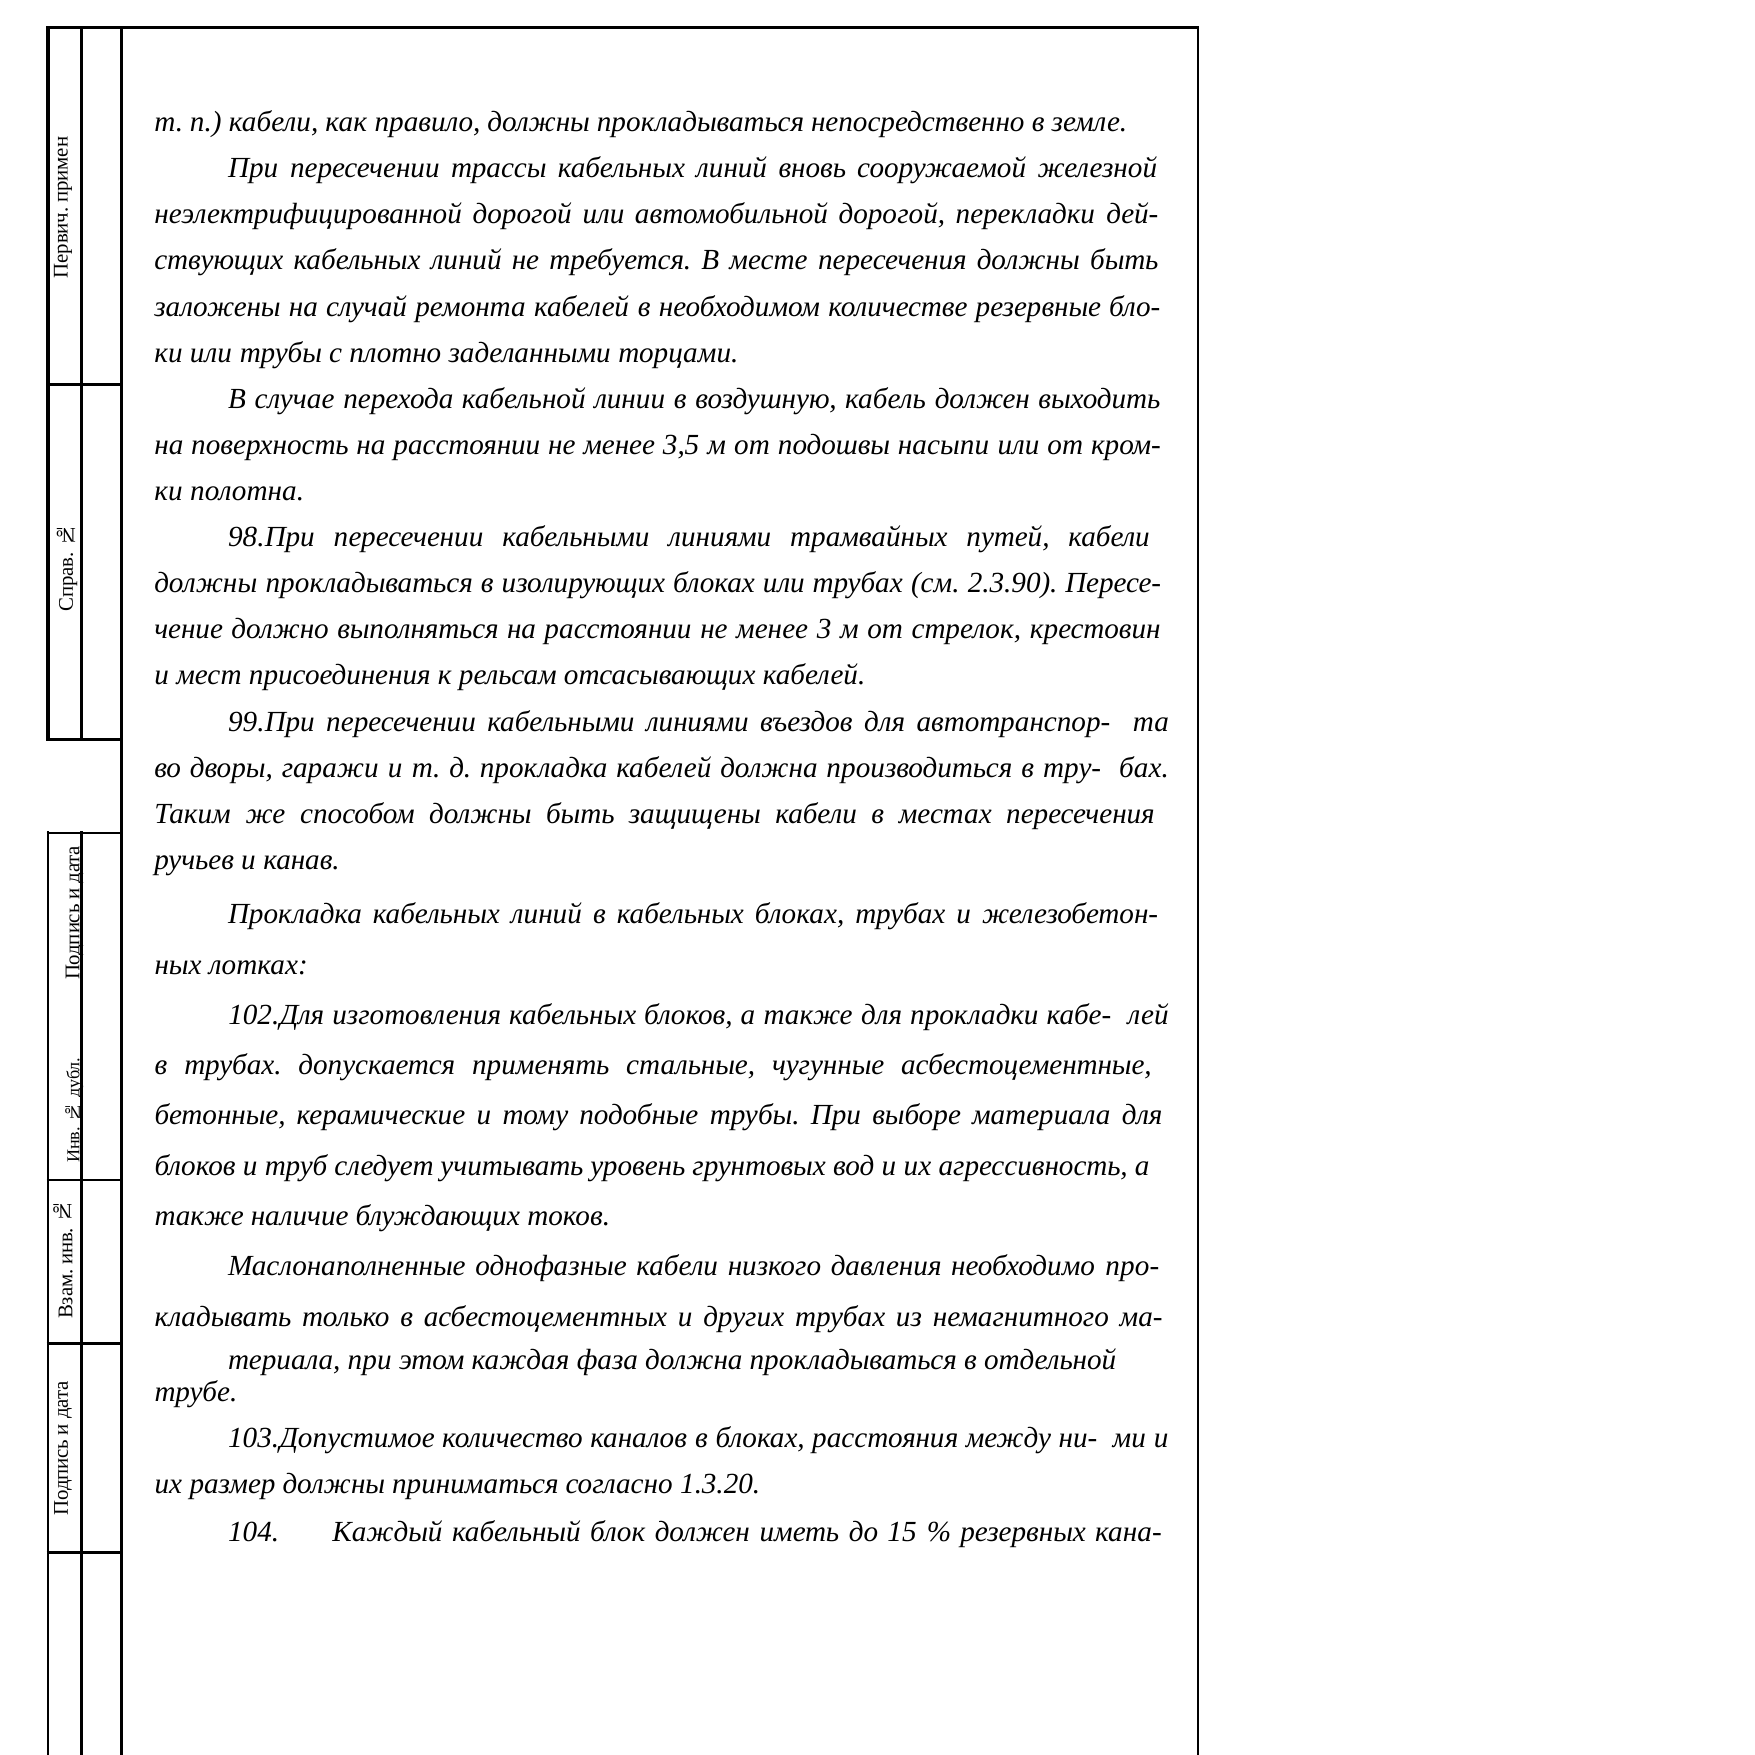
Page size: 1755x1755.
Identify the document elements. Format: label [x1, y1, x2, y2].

table_cell [49, 1345, 80, 1551]
table_cell [50, 386, 80, 738]
table_header [83, 29, 120, 383]
table_cell [48, 741, 120, 832]
table_header [50, 29, 80, 383]
table_cell [49, 1554, 80, 1755]
table_cell [83, 1345, 120, 1551]
table_cell [49, 1181, 80, 1342]
table_cell [83, 834, 120, 1179]
table_cell [49, 834, 80, 1179]
table_cell [83, 1554, 120, 1755]
table_header [123, 29, 1197, 1755]
table_cell [83, 1181, 120, 1342]
table_cell [83, 386, 120, 738]
